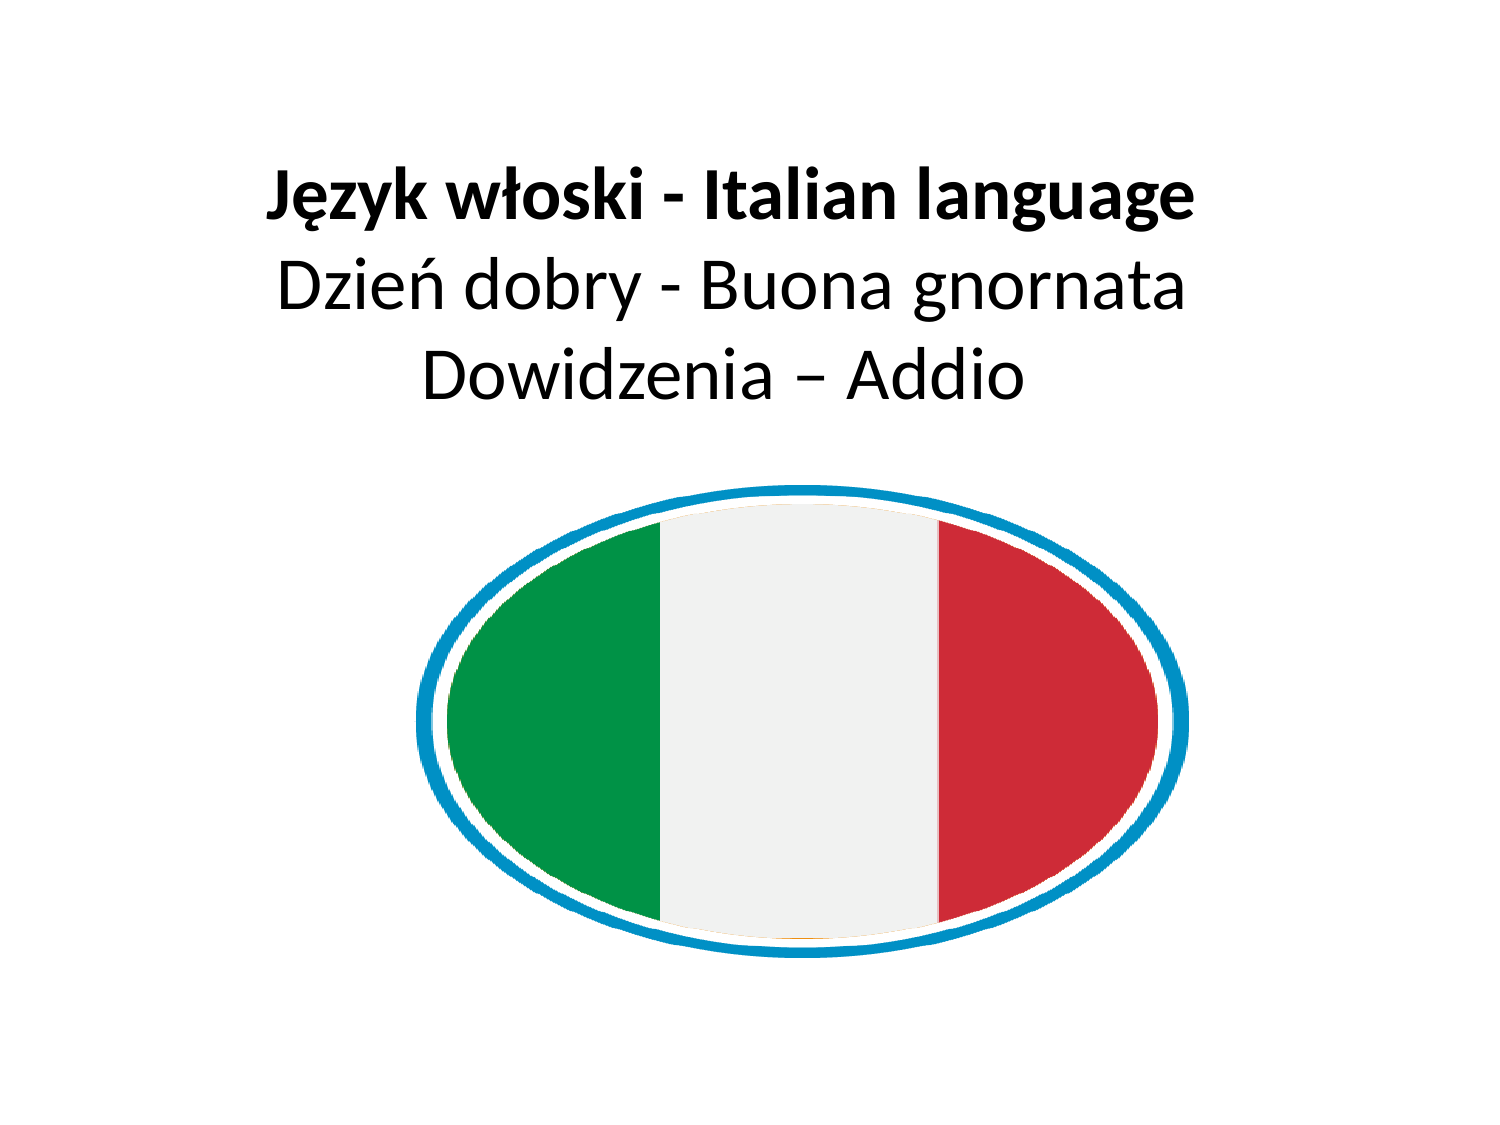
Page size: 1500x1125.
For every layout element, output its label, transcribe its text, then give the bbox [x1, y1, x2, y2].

picture [407, 479, 1200, 963]
text_box Język włoski - Italian language Dzień dobry - Buona gnornata Dowidzenia – Addio [112, 137, 1353, 422]
